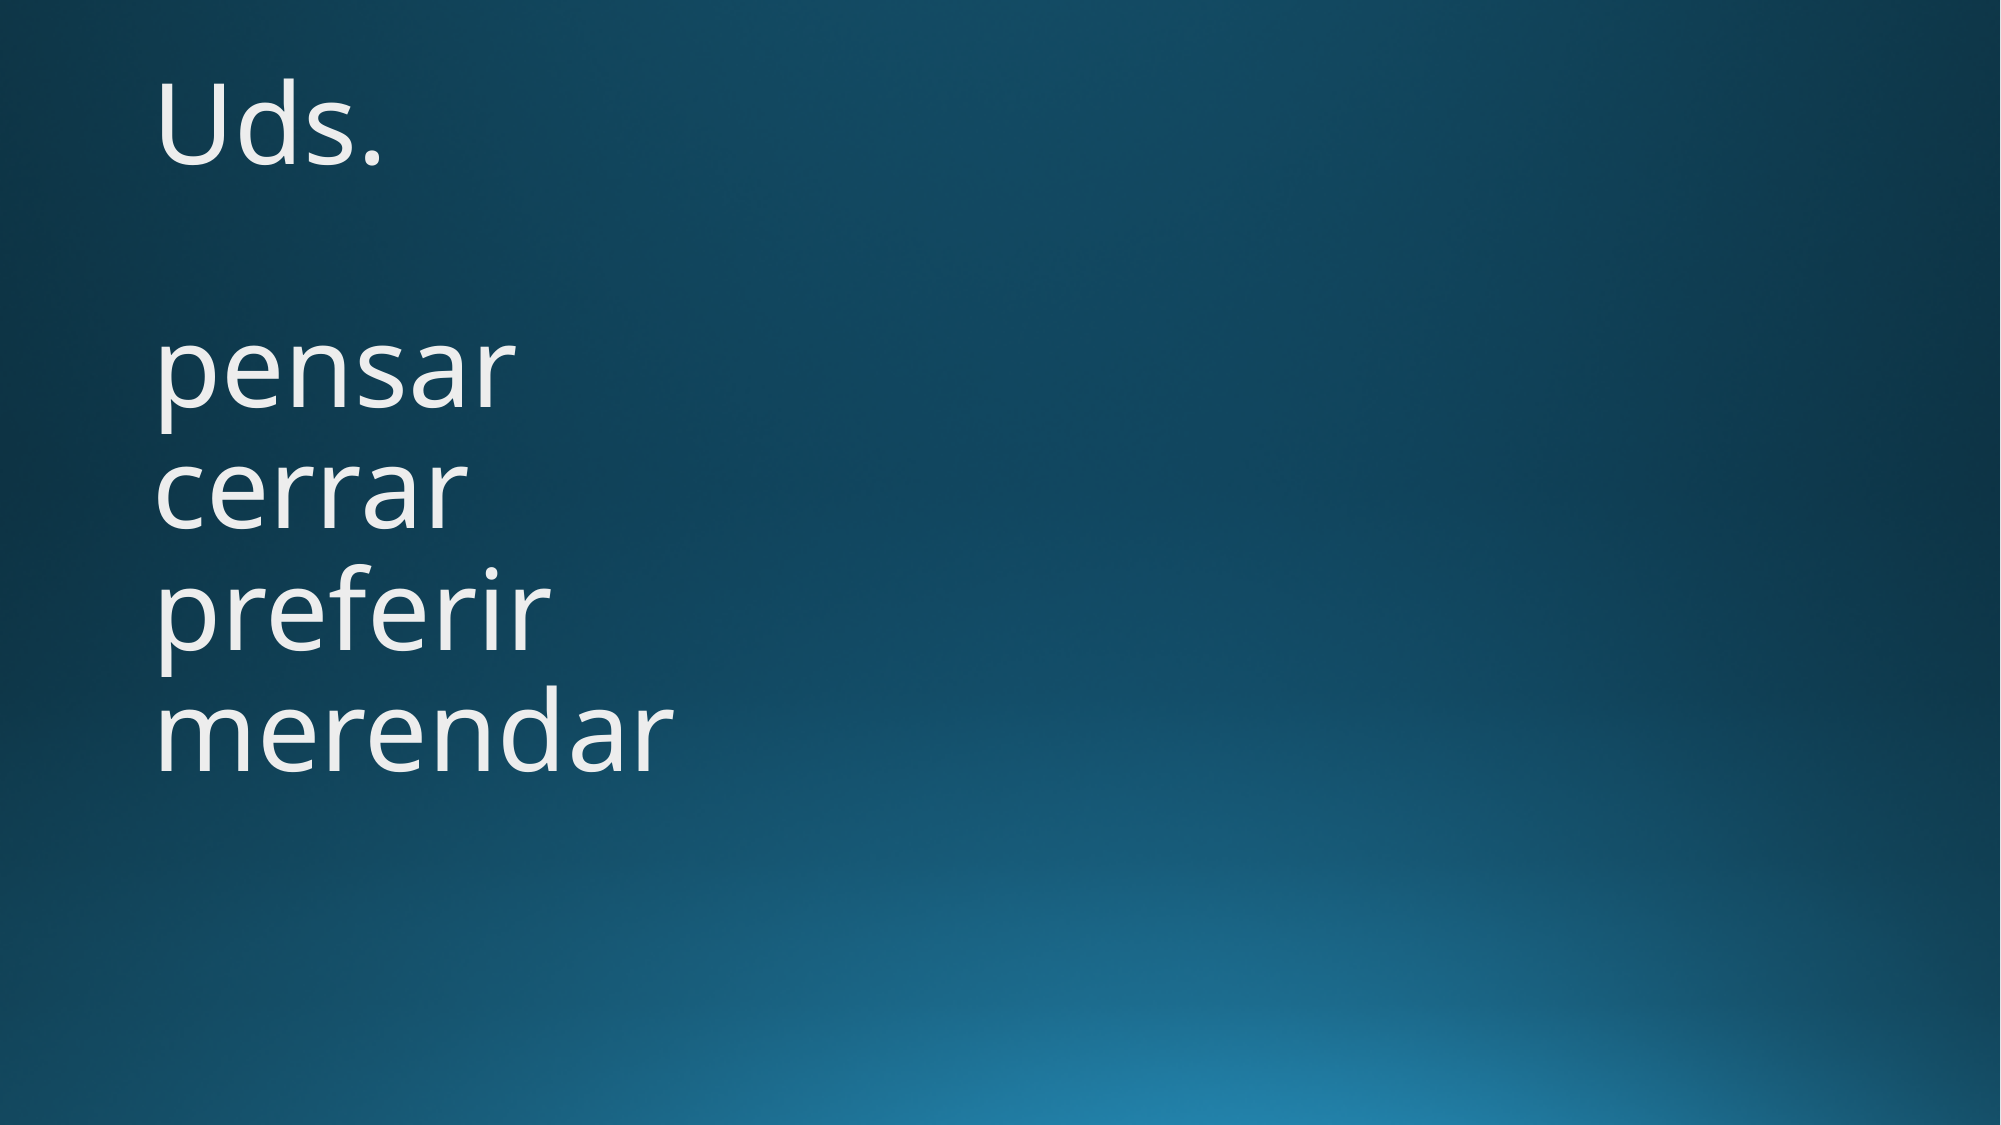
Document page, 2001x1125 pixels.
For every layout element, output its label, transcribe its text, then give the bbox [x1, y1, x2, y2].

text_box Uds. pensar cerrar preferir merendar [137, 59, 1863, 897]
picture [0, 0, 2001, 1125]
